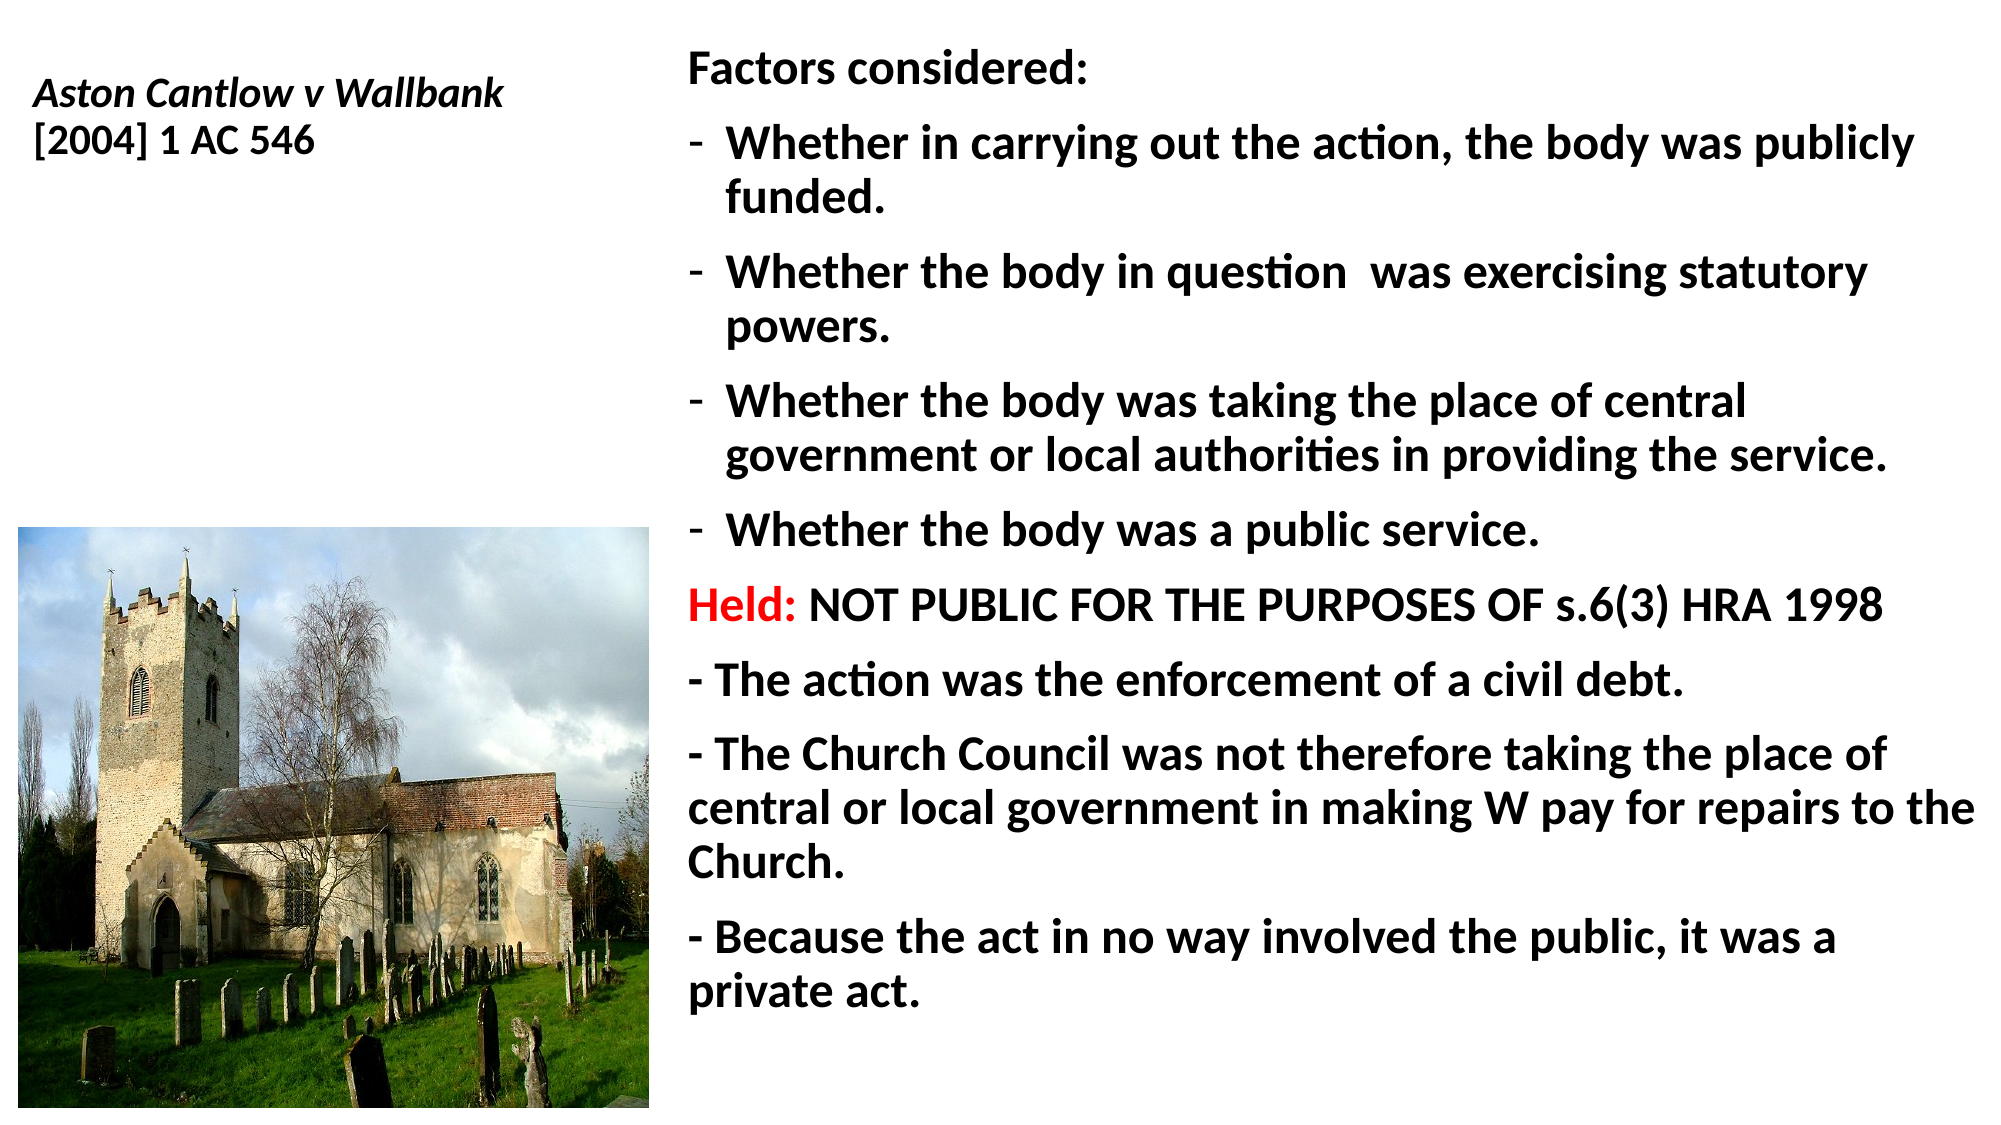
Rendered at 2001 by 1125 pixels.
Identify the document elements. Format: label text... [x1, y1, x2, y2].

list Factors considered: Whether in carrying out the action, the body was publicly funded. Whether the body in question was exercising statutory powers. Whether the body was taking the place of central government or local authorities in providing the service. Whether the body was a public service. Held: NOT PUBLIC FOR THE PURPOSES OF s.6(3) HRA 1998 - The action was the enforcement of a civil debt. - The Church Council was not therefore taking the place of central or local government in making W pay for repairs to the Church. - Because the act in no way involved the public, it was a private act. [672, 34, 2000, 1108]
title Aston Cantlow v Wallbank [2004] 1 AC 546 [18, 63, 649, 320]
picture [18, 527, 649, 1108]
